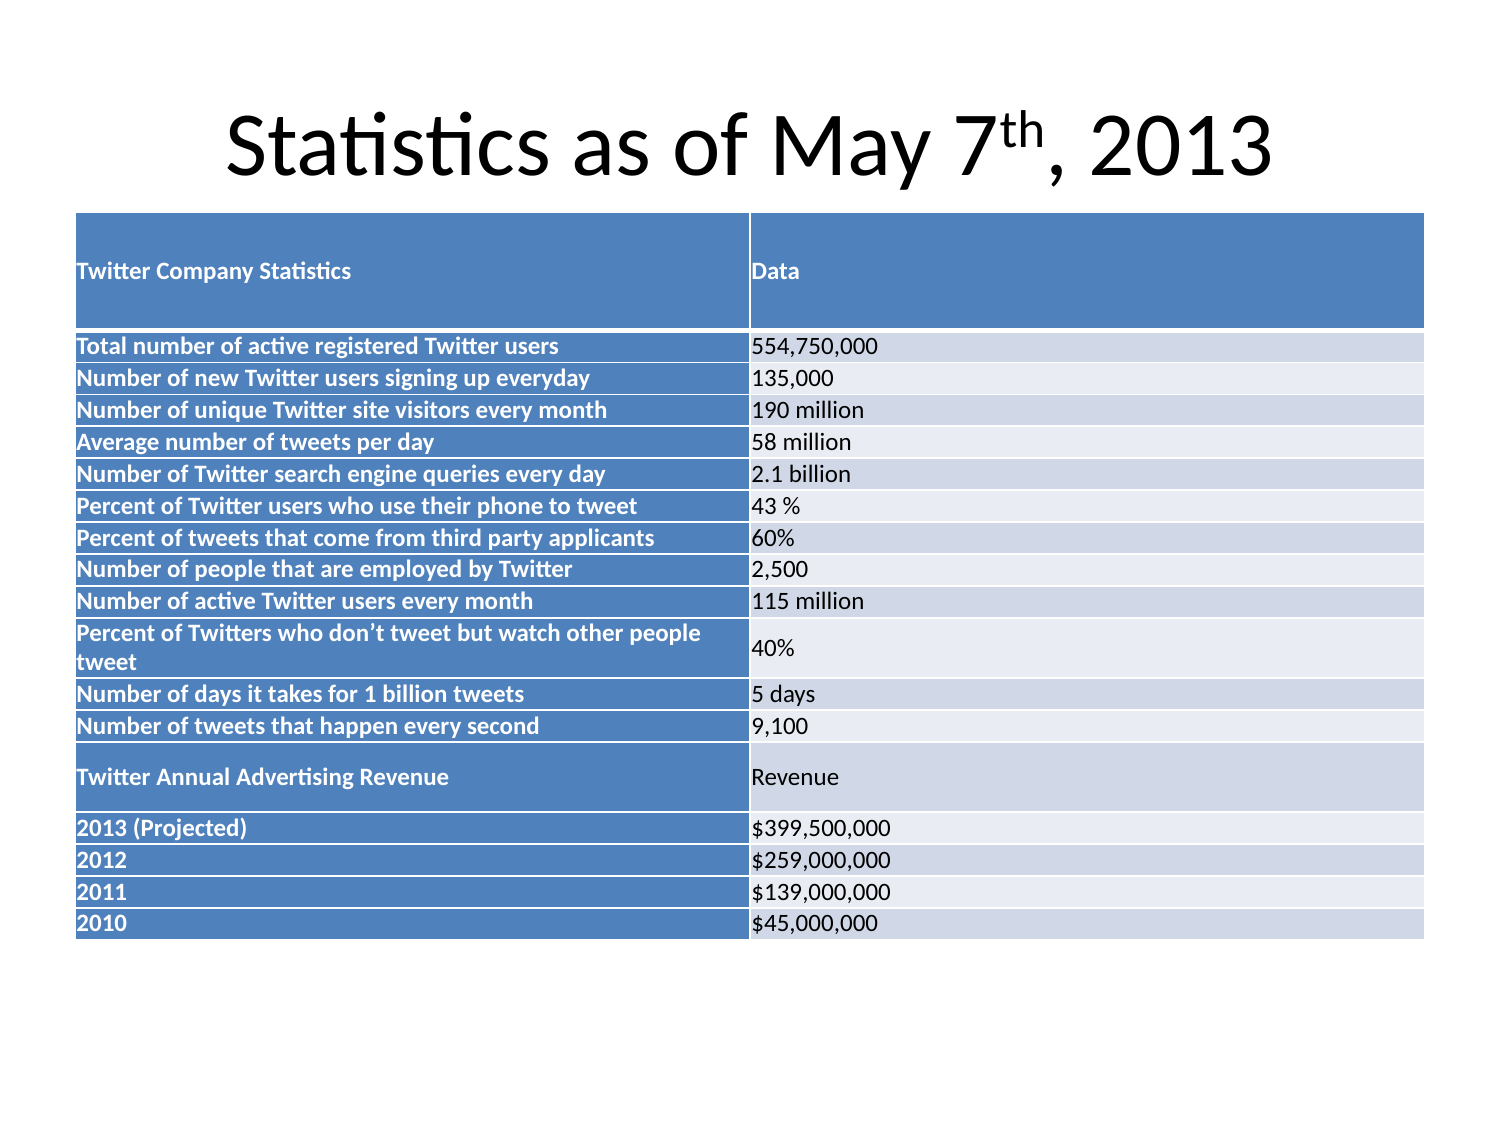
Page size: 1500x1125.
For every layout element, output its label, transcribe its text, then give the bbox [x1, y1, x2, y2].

table_cell 43 % [751, 491, 1424, 521]
title Statistics as of May 7th, 2013 [75, 45, 1425, 212]
table_cell 5 days [751, 679, 1424, 709]
table_cell Twitter Annual Advertising Revenue [76, 743, 749, 811]
table_cell $139,000,000 [751, 877, 1424, 907]
table_cell Percent of tweets that come from third party applicants [76, 523, 749, 553]
table_cell $259,000,000 [751, 845, 1424, 875]
table_cell Average number of tweets per day [76, 427, 749, 457]
table_cell 58 million [751, 427, 1424, 457]
table_cell 115 million [751, 587, 1424, 617]
table_header Twitter Company Statistics [76, 213, 749, 328]
table_cell Number of new Twitter users signing up everyday [76, 363, 749, 394]
table_cell Number of days it takes for 1 billion tweets [76, 679, 749, 709]
table_cell 2011 [76, 877, 749, 907]
table_cell Percent of Twitter users who use their phone to tweet [76, 491, 749, 521]
table_cell Number of Twitter search engine queries every day [76, 459, 749, 489]
table_cell 190 million [751, 395, 1424, 425]
table_cell 9,100 [751, 711, 1424, 741]
table_cell $399,500,000 [751, 813, 1424, 843]
table_cell 2,500 [751, 555, 1424, 585]
table_cell 40% [751, 619, 1424, 677]
table_cell 2013 (Projected) [76, 813, 749, 843]
table_cell Revenue [751, 743, 1424, 811]
table_cell 2010 [76, 909, 749, 939]
table_cell Number of people that are employed by Twitter [76, 555, 749, 585]
table_cell Number of unique Twitter site visitors every month [76, 395, 749, 425]
table_cell $45,000,000 [751, 909, 1424, 939]
table_cell Percent of Twitters who don’t tweet but watch other people tweet [76, 619, 749, 677]
table_cell 2.1 billion [751, 459, 1424, 489]
table_header Data [751, 213, 1424, 328]
table_cell Number of active Twitter users every month [76, 587, 749, 617]
table_cell 2012 [76, 845, 749, 875]
table_cell 554,750,000 [751, 333, 1424, 362]
table_cell Number of tweets that happen every second [76, 711, 749, 741]
table_cell Total number of active registered Twitter users [76, 333, 749, 362]
table_cell 60% [751, 523, 1424, 553]
table_cell 135,000 [751, 363, 1424, 394]
